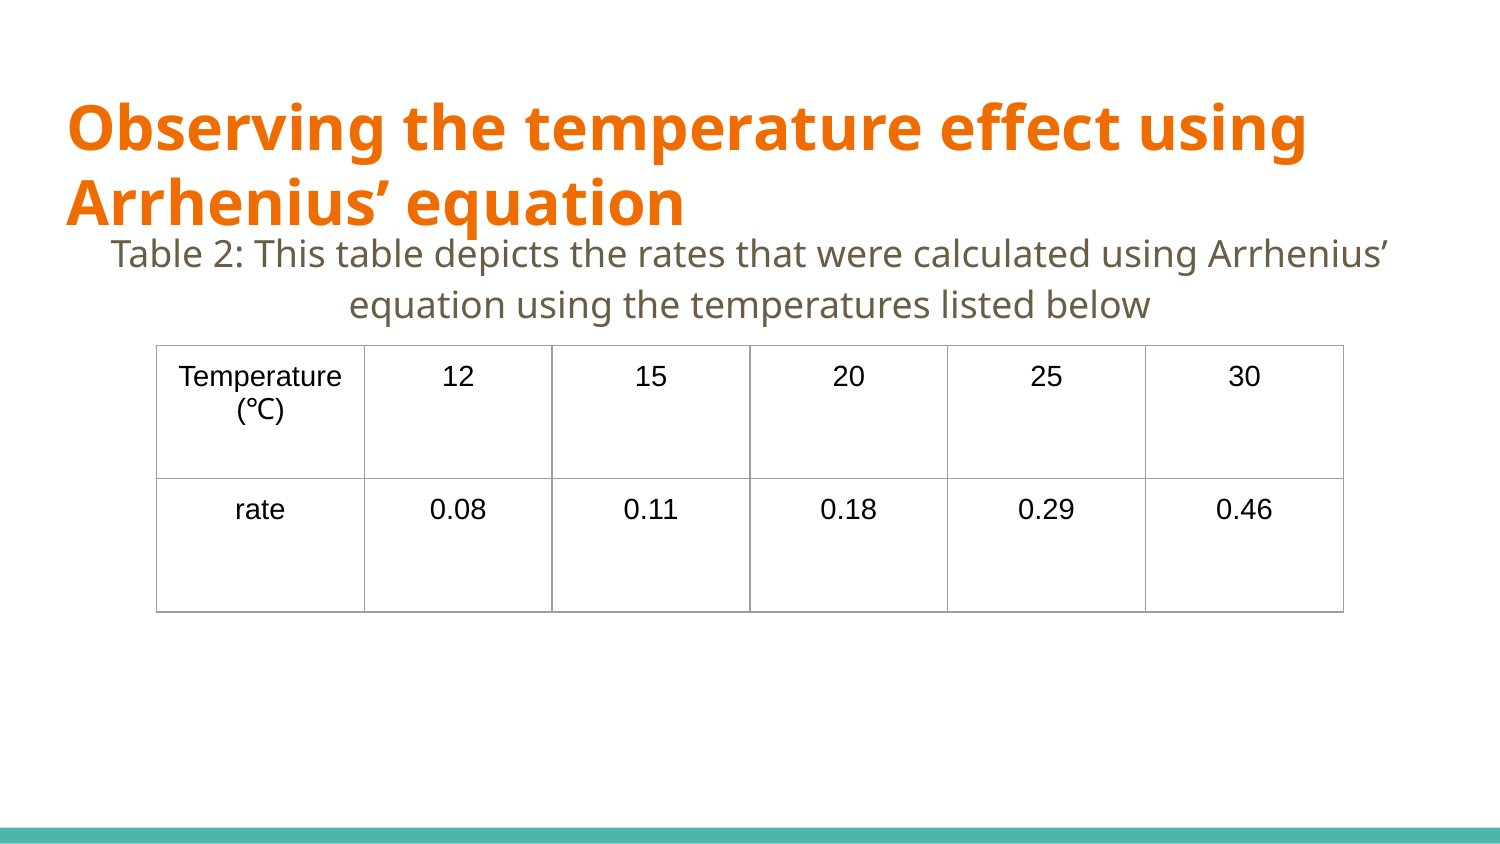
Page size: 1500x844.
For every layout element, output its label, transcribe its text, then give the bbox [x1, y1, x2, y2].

table_cell 0.29 [948, 479, 1145, 611]
table_header 30 [1146, 346, 1343, 478]
title Observing the temperature effect using Arrhenius’ equation [51, 72, 1449, 189]
table_header Temperature (℃) [157, 346, 364, 478]
table_cell 0.11 [553, 479, 749, 611]
table_header 25 [948, 346, 1145, 478]
table_cell 0.08 [365, 479, 551, 611]
table_header 12 [365, 346, 551, 478]
table_cell 0.46 [1146, 479, 1343, 611]
list Table 2: This table depicts the rates that were calculated using Arrhenius’ equation using the temperatures listed below [51, 207, 1449, 750]
table_cell rate [157, 479, 364, 611]
table_header 15 [553, 346, 749, 478]
table_header 20 [751, 346, 947, 478]
table_cell 0.18 [751, 479, 947, 611]
